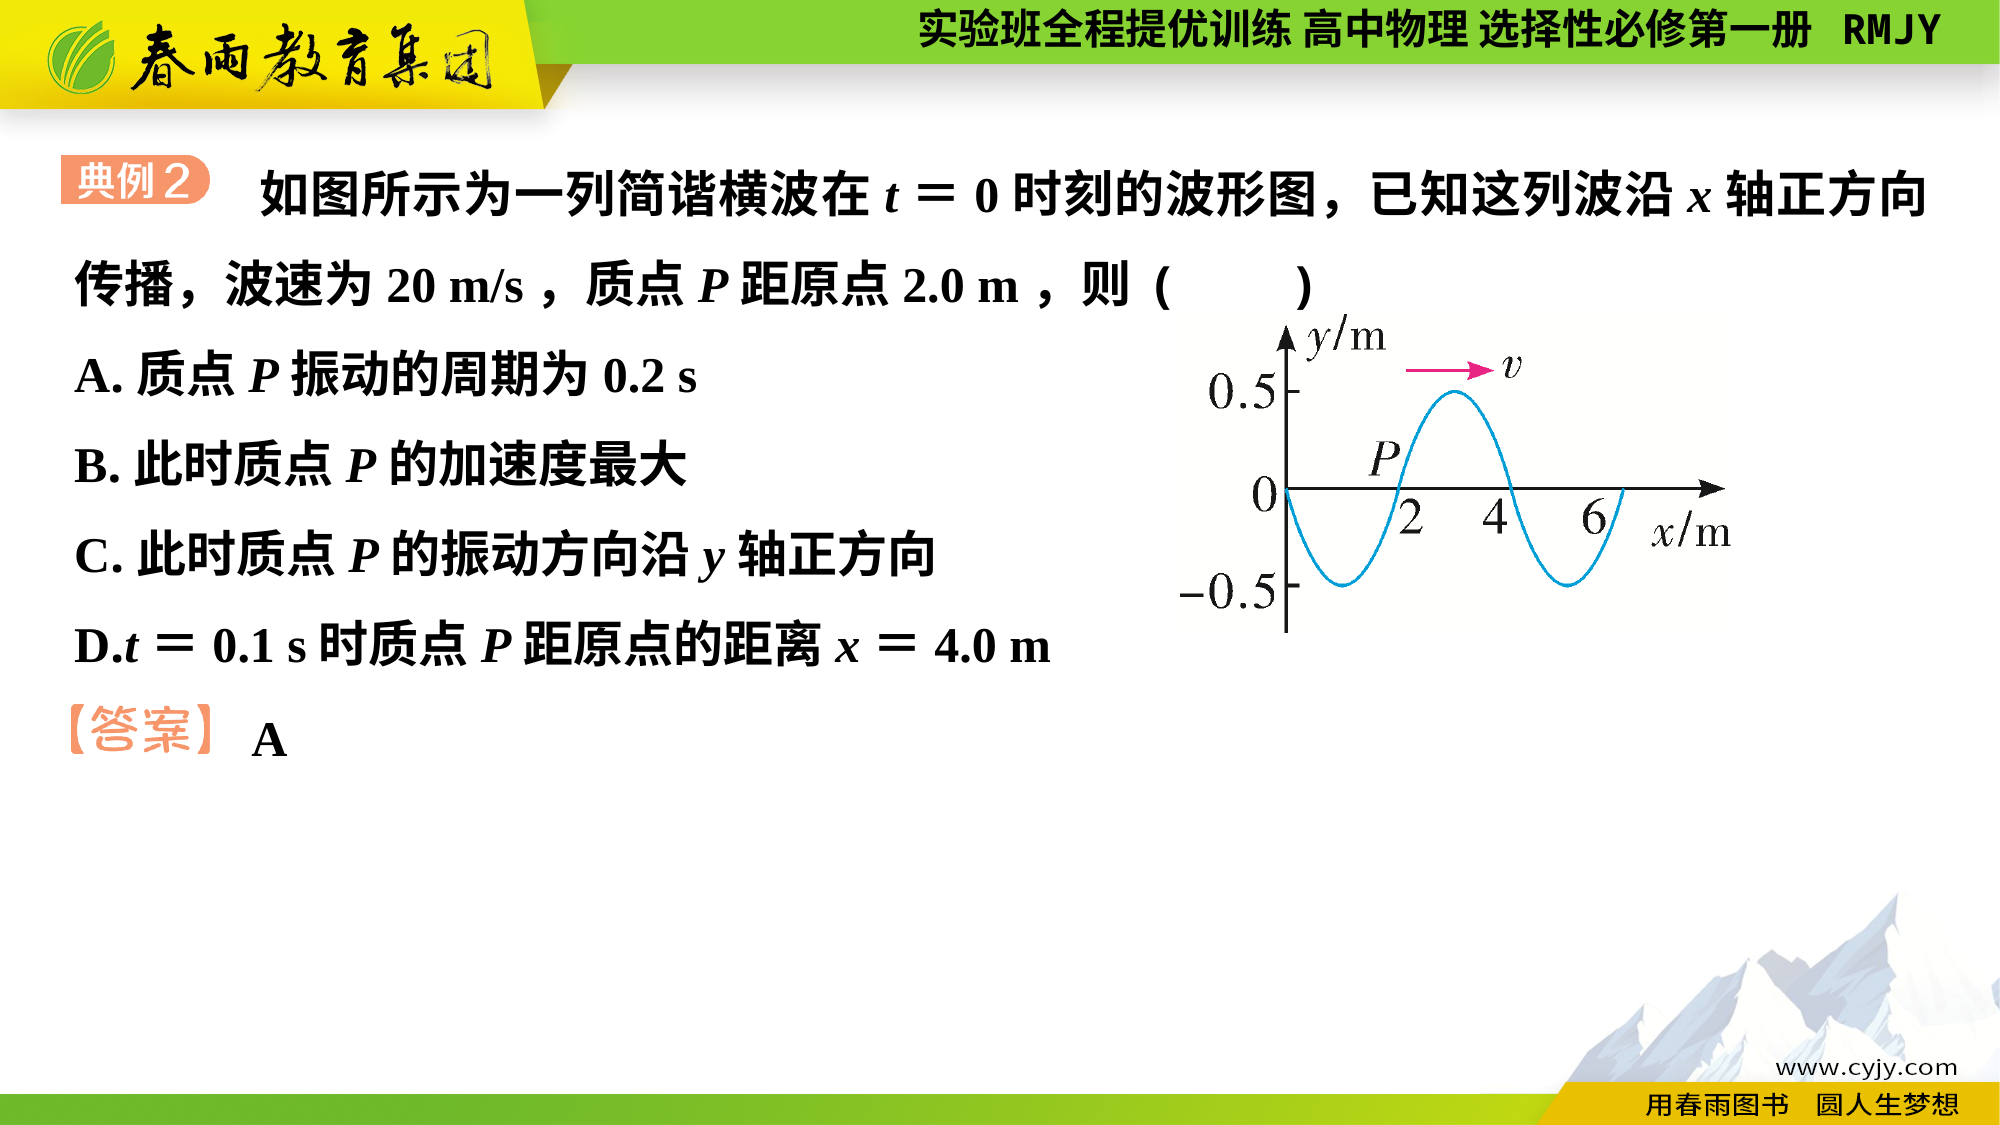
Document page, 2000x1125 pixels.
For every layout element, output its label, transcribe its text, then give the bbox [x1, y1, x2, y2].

picture [0, 0, 2000, 1125]
list 如图所示为一列简谐横波在t＝0时刻的波形图，已知这列波沿x轴正方向传播，波速为20 m/s，质点P距原点2.0 m，则 ( ) A.质点P振动的周期为0.2 s B.此时质点P的加速度最大 C.此时质点P的振动方向沿y轴正方向 D.t＝0.1 s时质点P距原点的距离x＝4.0 m [59, 125, 1944, 686]
text_box A [236, 668, 303, 774]
